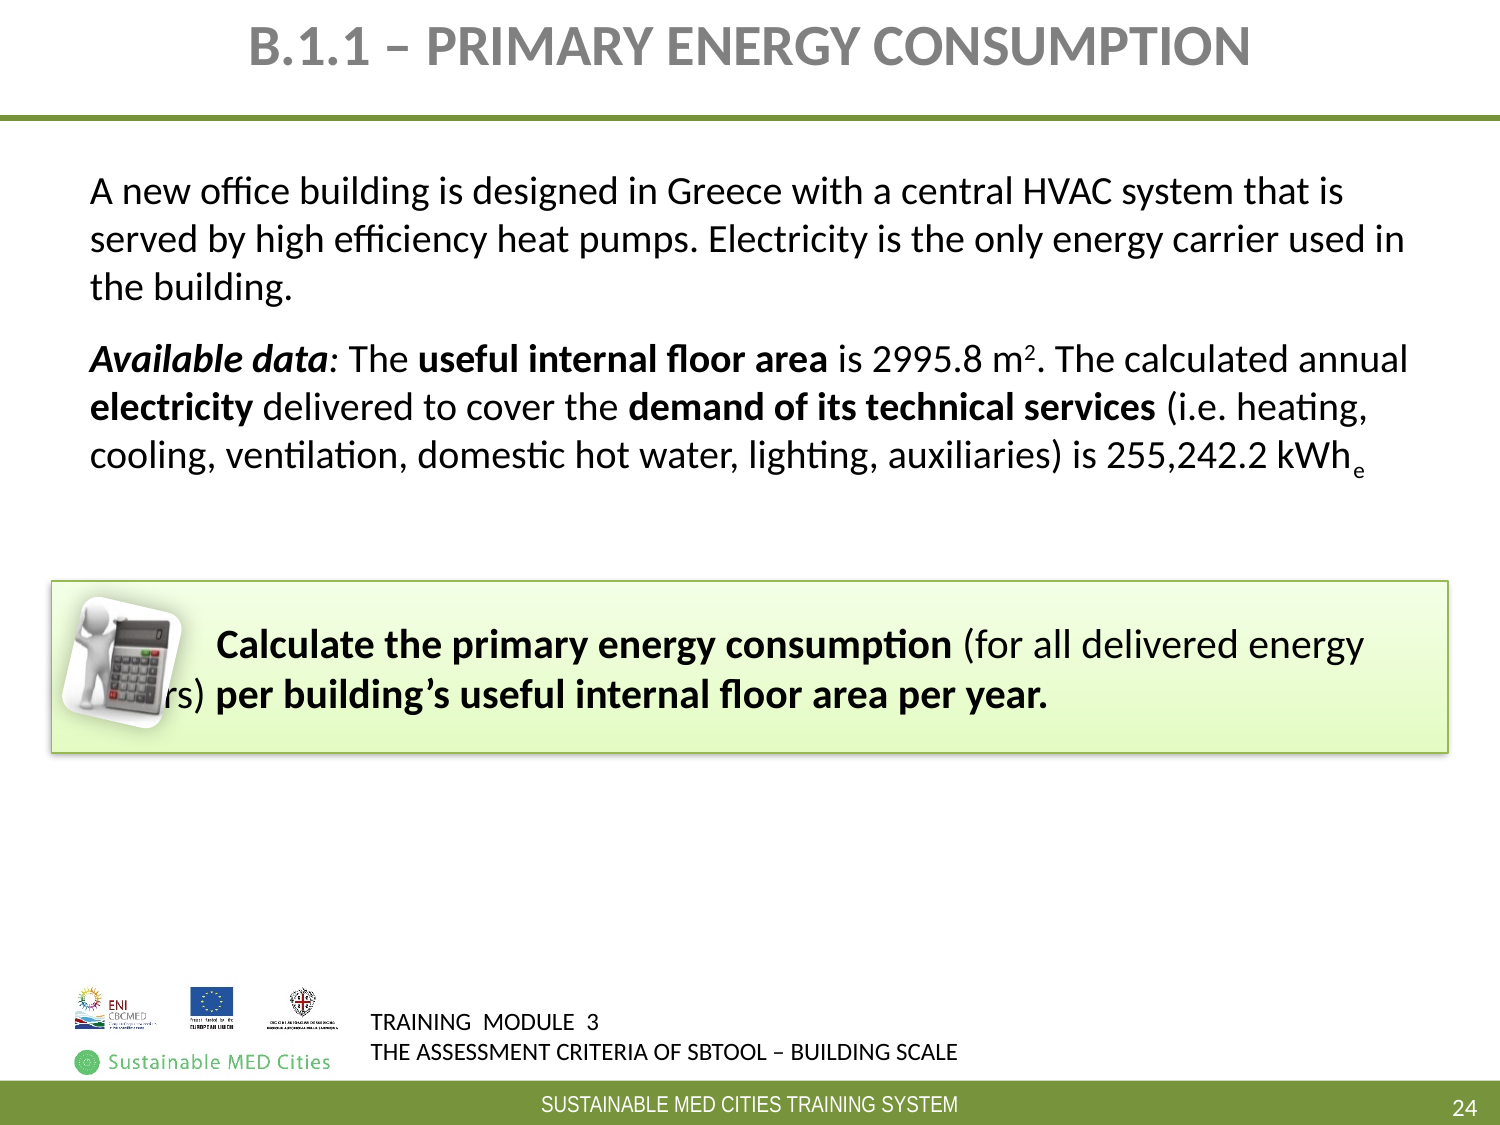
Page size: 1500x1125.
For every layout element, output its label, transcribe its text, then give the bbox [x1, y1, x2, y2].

list A new office building is designed in Greece with a central HVAC system that is served by high efficiency heat pumps. Electricity is the only energy carrier used in the building. Available data: The useful internal floor area is 2995.8 m2. The calculated annual electricity delivered to cover the demand of its technical services (i.e. heating, cooling, ventilation, domestic hot water, lighting, auxiliaries) is 255,242.2 kWhe [75, 157, 1436, 527]
picture [62, 978, 356, 1080]
slide_number 24 [1142, 1076, 1493, 1125]
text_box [51, 580, 1449, 754]
